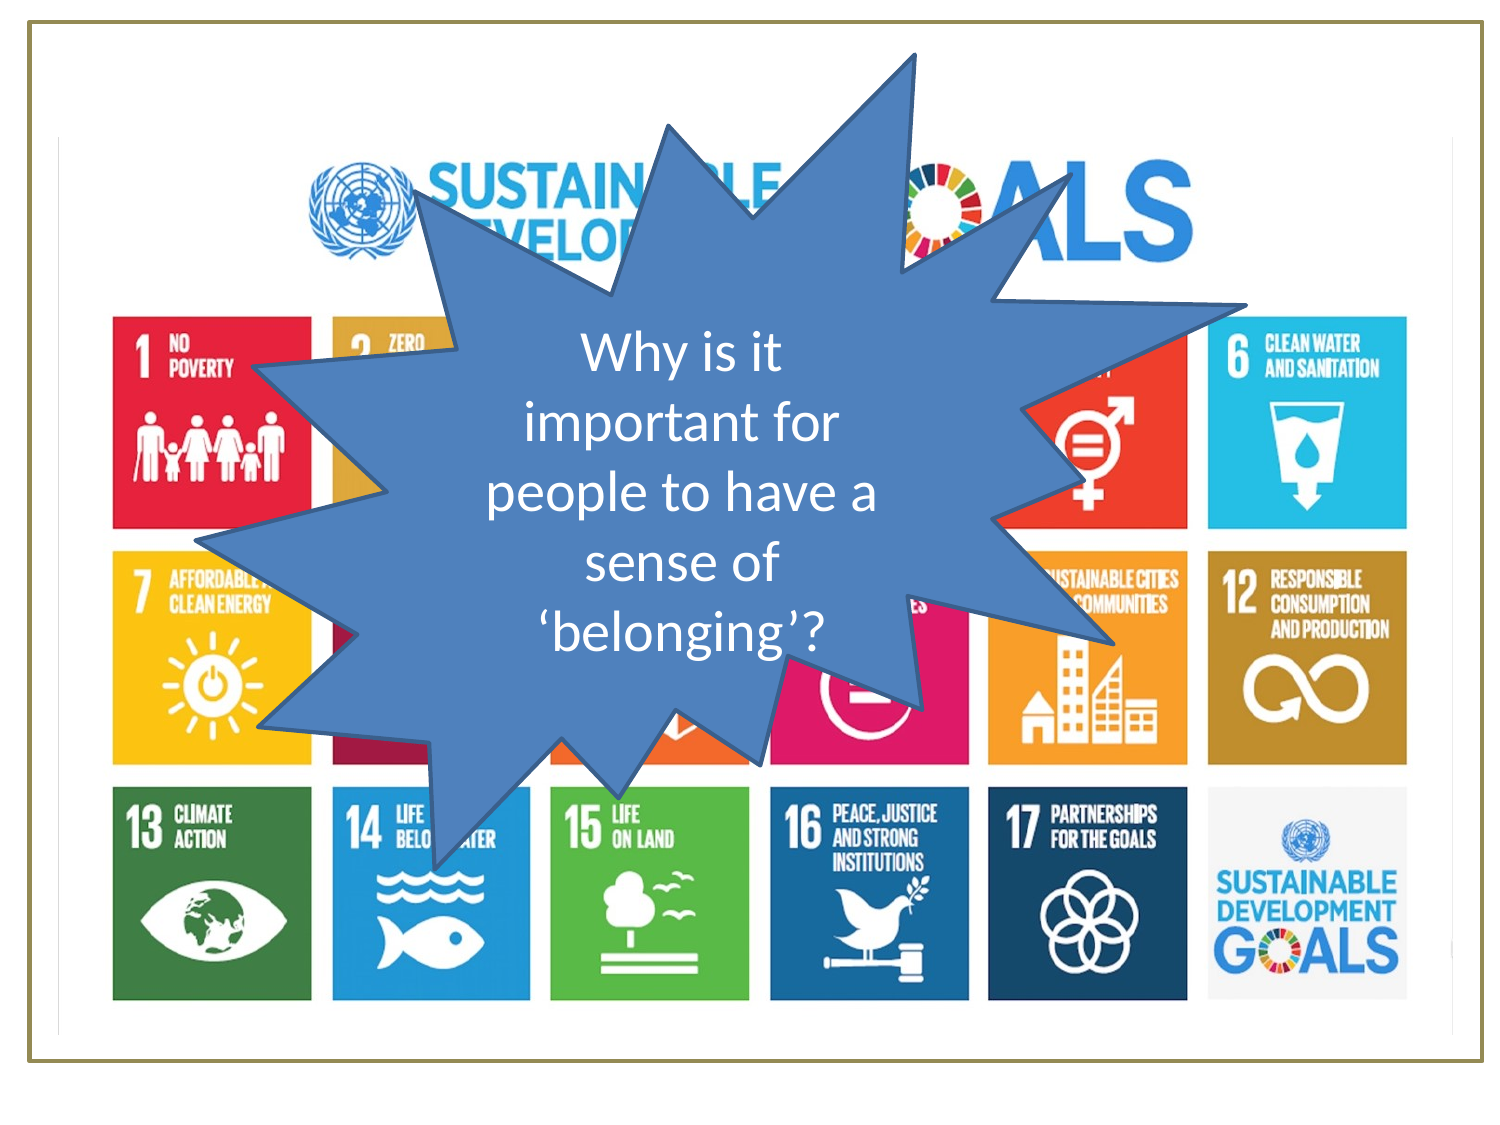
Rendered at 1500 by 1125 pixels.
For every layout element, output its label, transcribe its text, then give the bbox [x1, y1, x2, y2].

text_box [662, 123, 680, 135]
picture [58, 136, 1454, 1035]
text_box Why is it important for people to have a sense of ‘belonging’? [832, 52, 917, 135]
text_box [27, 20, 1484, 1063]
